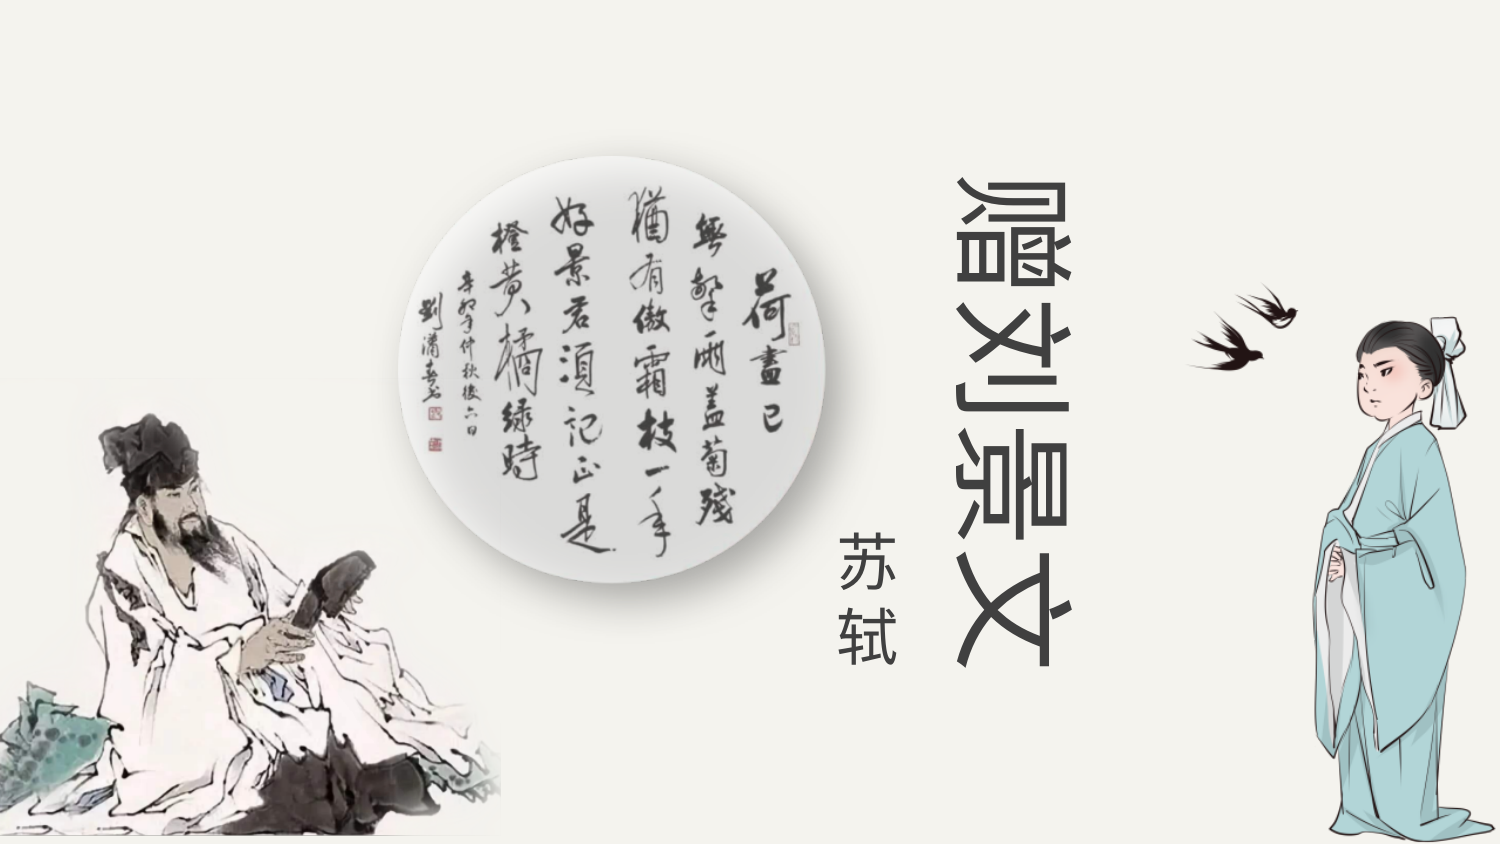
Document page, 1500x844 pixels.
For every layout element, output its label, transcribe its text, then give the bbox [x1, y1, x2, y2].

picture [0, 156, 826, 844]
picture [1061, 255, 1500, 844]
text_box 苏轼 [825, 517, 927, 679]
text_box 赠刘景文 [928, 167, 1104, 684]
